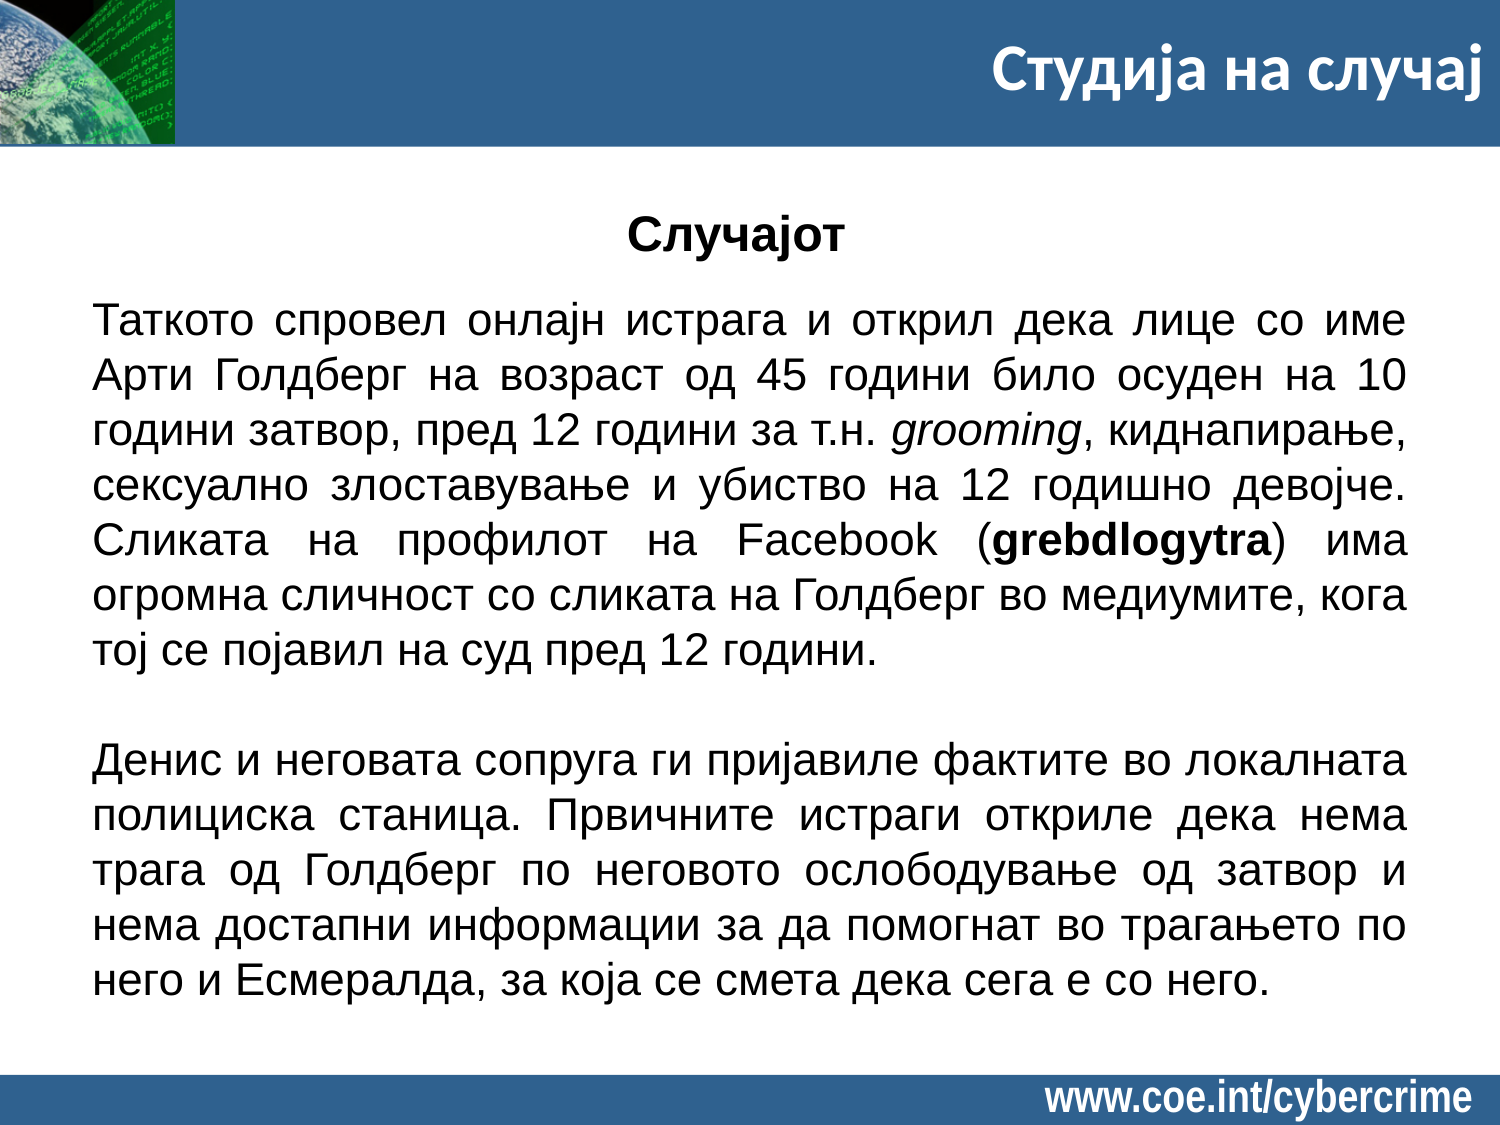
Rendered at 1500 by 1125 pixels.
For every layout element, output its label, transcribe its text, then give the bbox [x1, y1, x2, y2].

text_box [0, 1073, 1030, 1125]
text_box www.coe.int/cybercrime [1030, 1059, 1500, 1125]
picture [0, 0, 175, 144]
text_box Студија на случај [177, 0, 1500, 149]
text_box Случајот [147, 193, 1135, 269]
text_box Таткото спровел онлајн истрага и открил дека лице со име Арти Голдберг на возраст од 45 години било осуден на 10 години затвор, пред 12 години за т.н. grooming, киднапирање, сексуално злоставување и убиство на 12 годишно девојче. Сликата на профилот на Facebook (grebdlogytra) има огромна сличност со сликата на Голдберг во медиумите, кога тој се појавил на суд пред 12 години. Денис и неговата сопруга ги пријавиле фактите во локалната полициска станица. Првичните истраги откриле дека нема трага од Голдберг по неговото ослободување од затвор и нема достапни информации за да помогнат во трагањето по него и Есмералда, за која се смета дека сега е со него. [77, 282, 1423, 1013]
